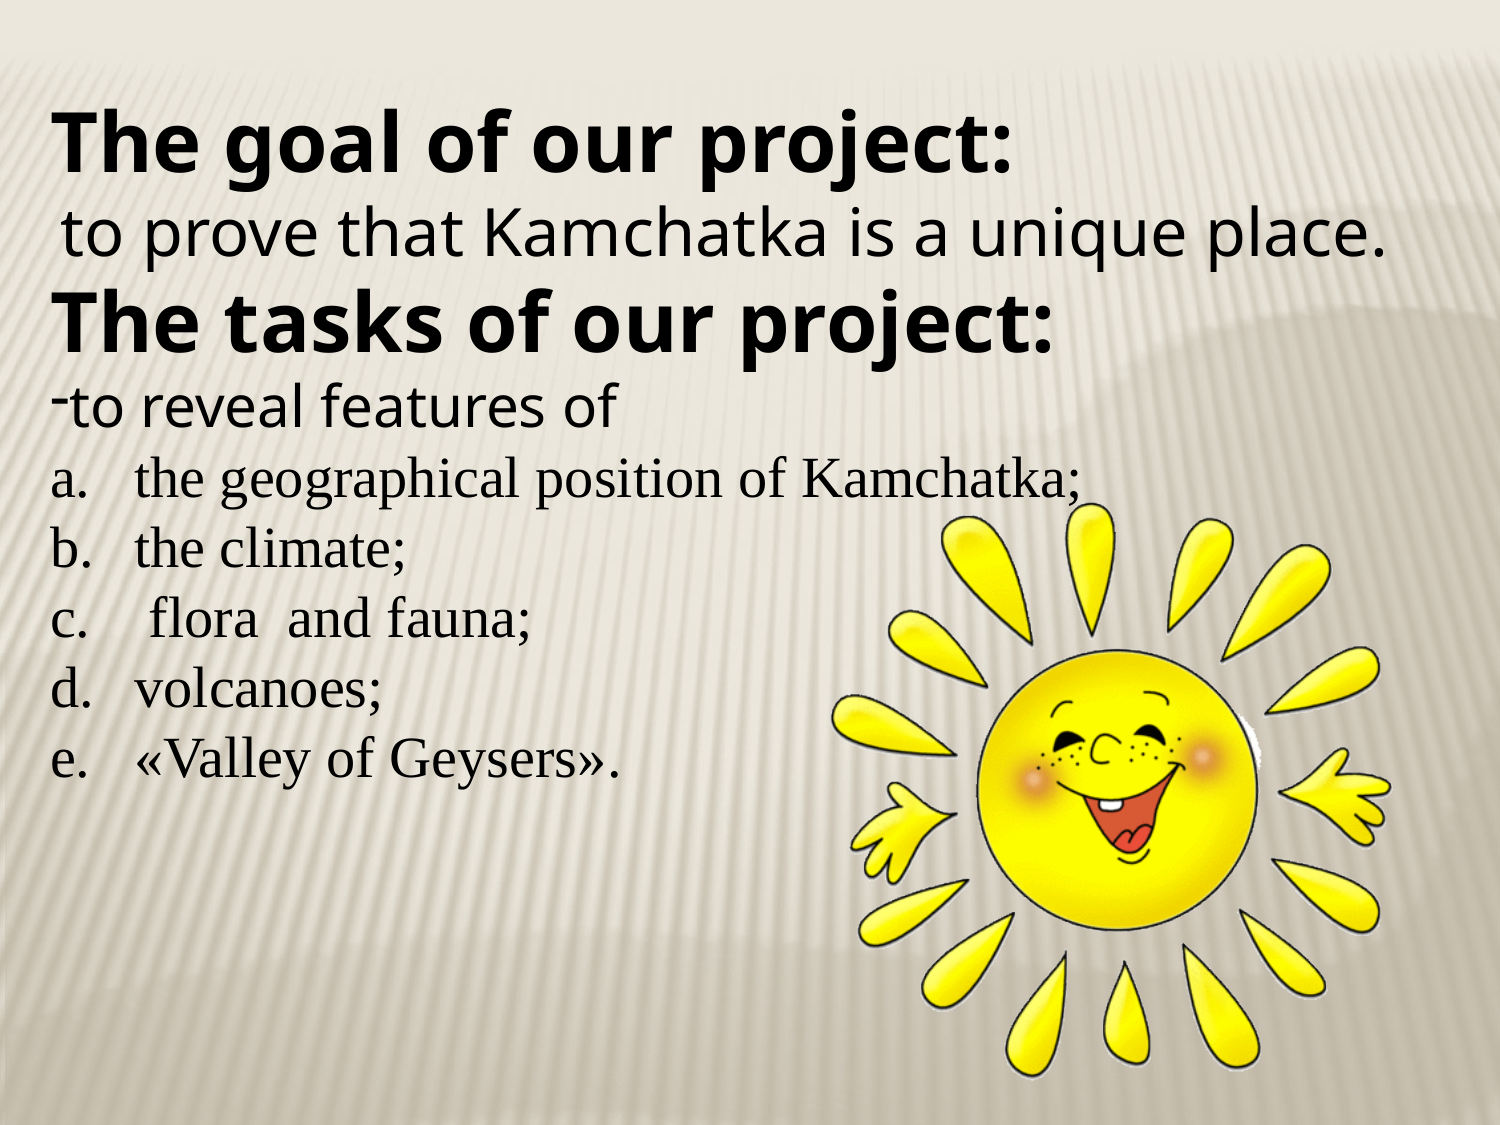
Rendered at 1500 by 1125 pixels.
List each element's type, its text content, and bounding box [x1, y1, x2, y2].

text_box The goal of our project: to prove that Kamchatka is a unique place. The tasks of our project: to reveal features of the geographical position of Kamchatka; the climate; flora and fauna; volcanoes; «Valley of Geysers». [35, 81, 1407, 797]
picture [820, 491, 1419, 1090]
